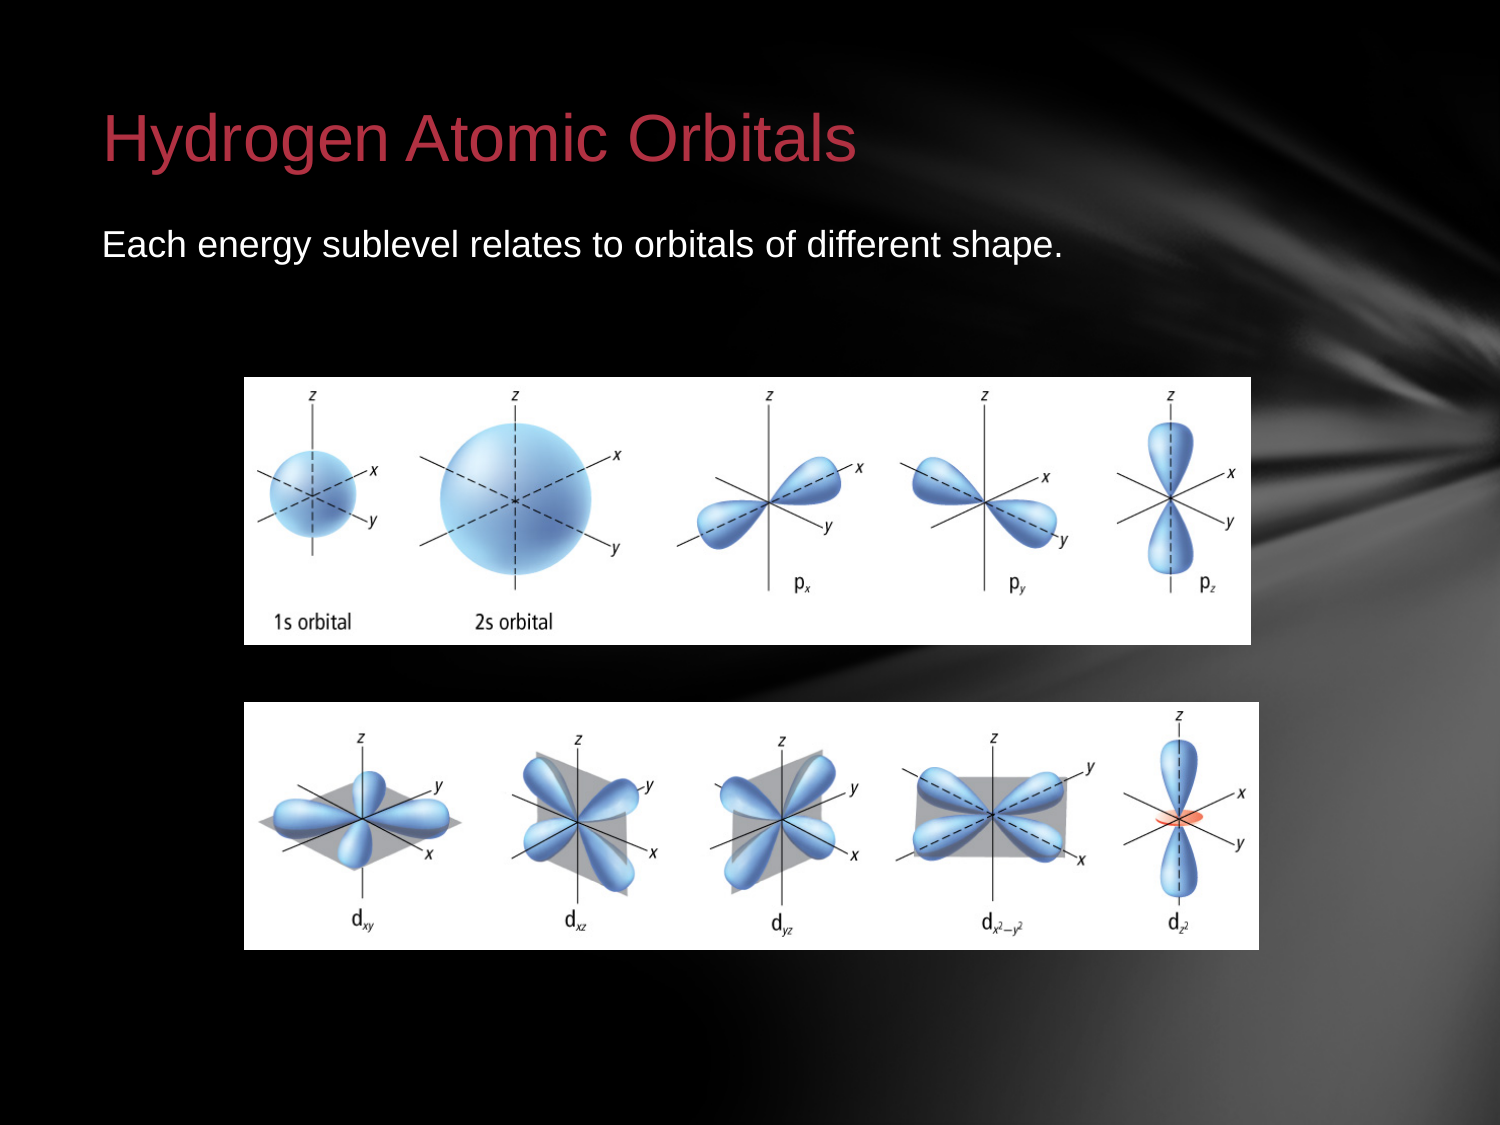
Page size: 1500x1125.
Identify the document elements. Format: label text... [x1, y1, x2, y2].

text_box Each energy sublevel relates to orbitals of different shape. [86, 212, 1300, 273]
text_box Hydrogen Atomic Orbitals [87, 87, 1300, 183]
title [57, 37, 1318, 213]
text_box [244, 377, 1259, 951]
